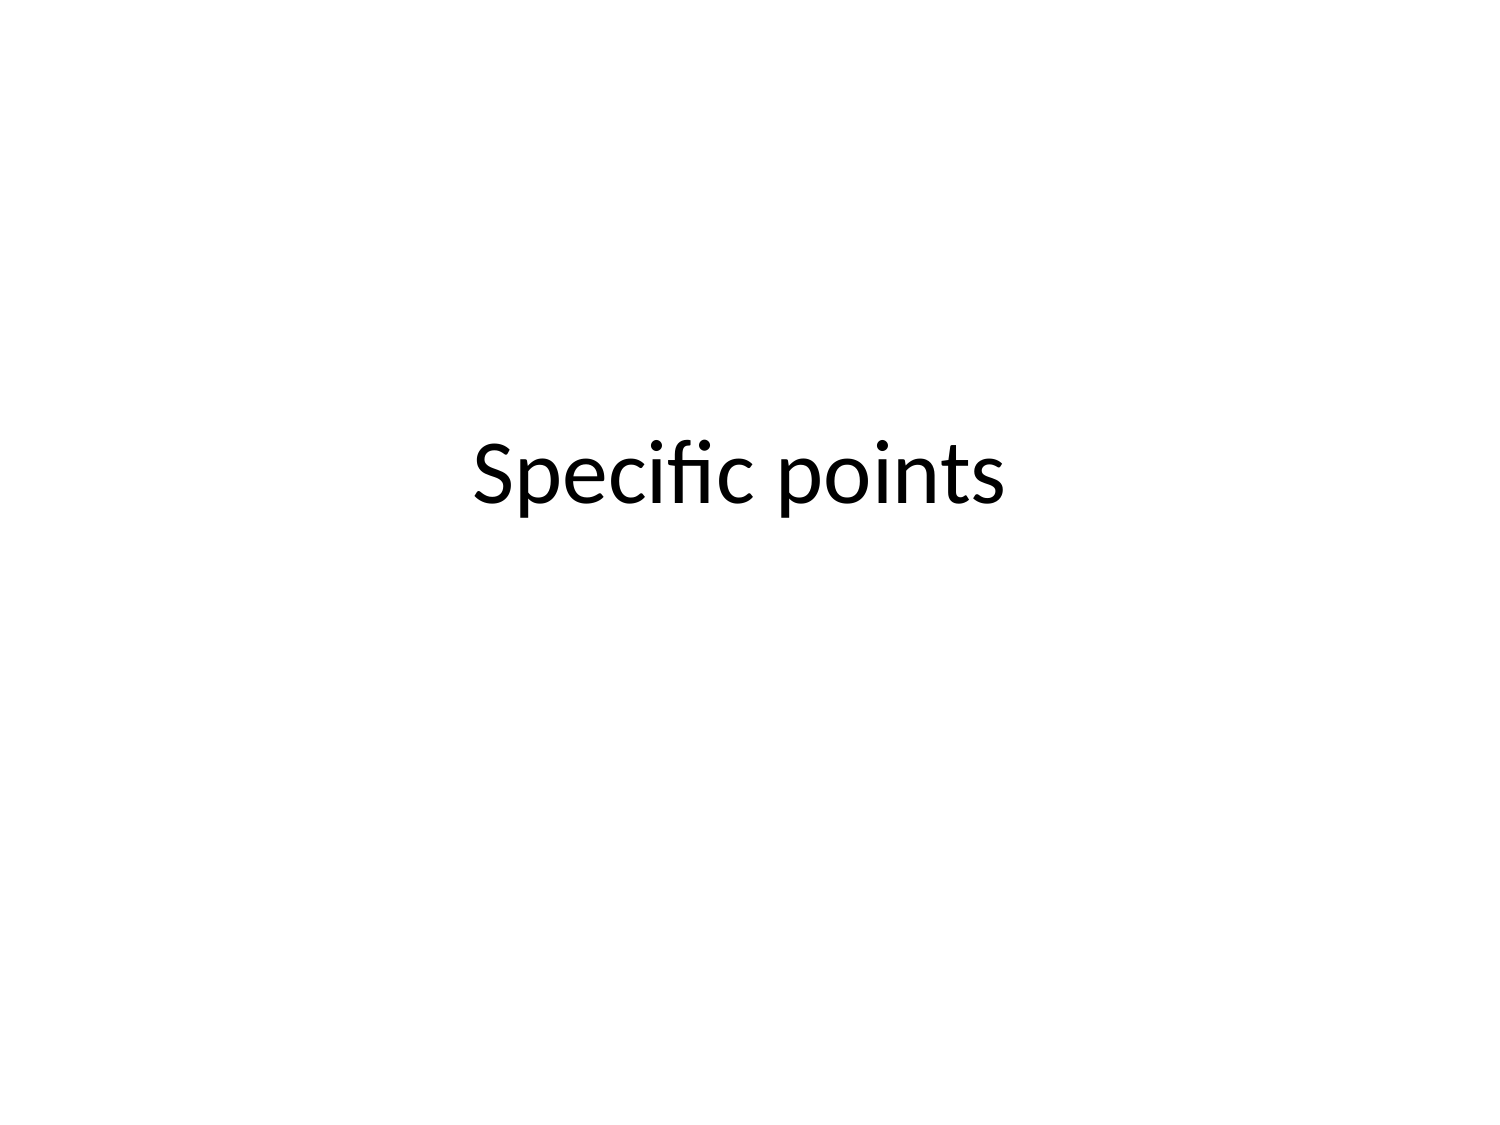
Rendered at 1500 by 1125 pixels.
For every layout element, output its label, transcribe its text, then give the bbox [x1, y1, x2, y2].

title Specific points [64, 373, 1415, 561]
